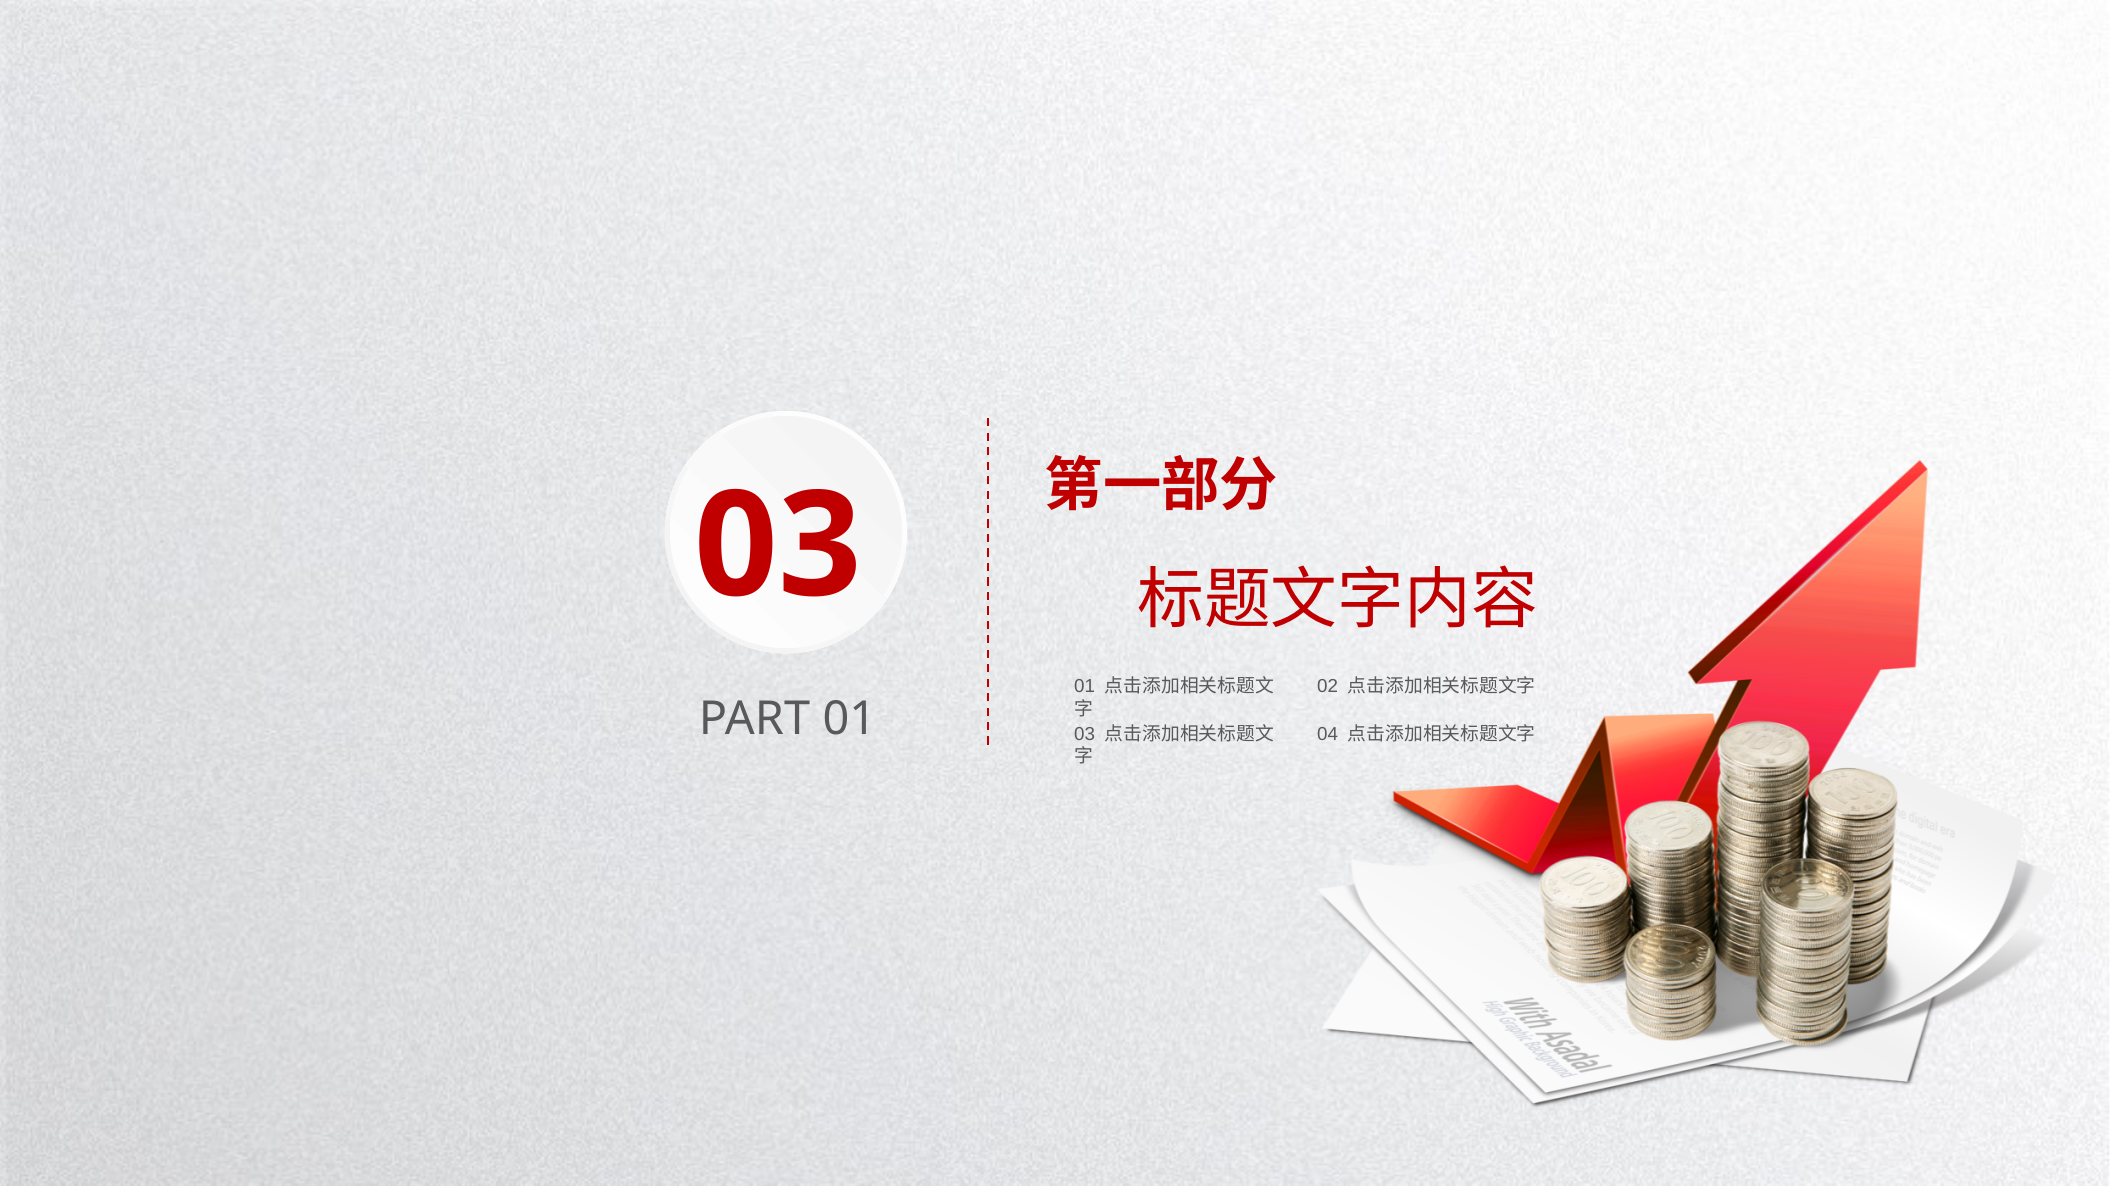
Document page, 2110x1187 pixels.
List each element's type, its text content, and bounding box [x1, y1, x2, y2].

text_box 03 点击添加相关标题文字 [1060, 714, 1303, 774]
text_box 01 点击添加相关标题文字 [1060, 666, 1303, 714]
text_box PART 01 [698, 687, 908, 745]
picture [0, 0, 2110, 1187]
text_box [664, 410, 908, 654]
text_box 第一部分 标题文字内容 [1011, 439, 1303, 651]
